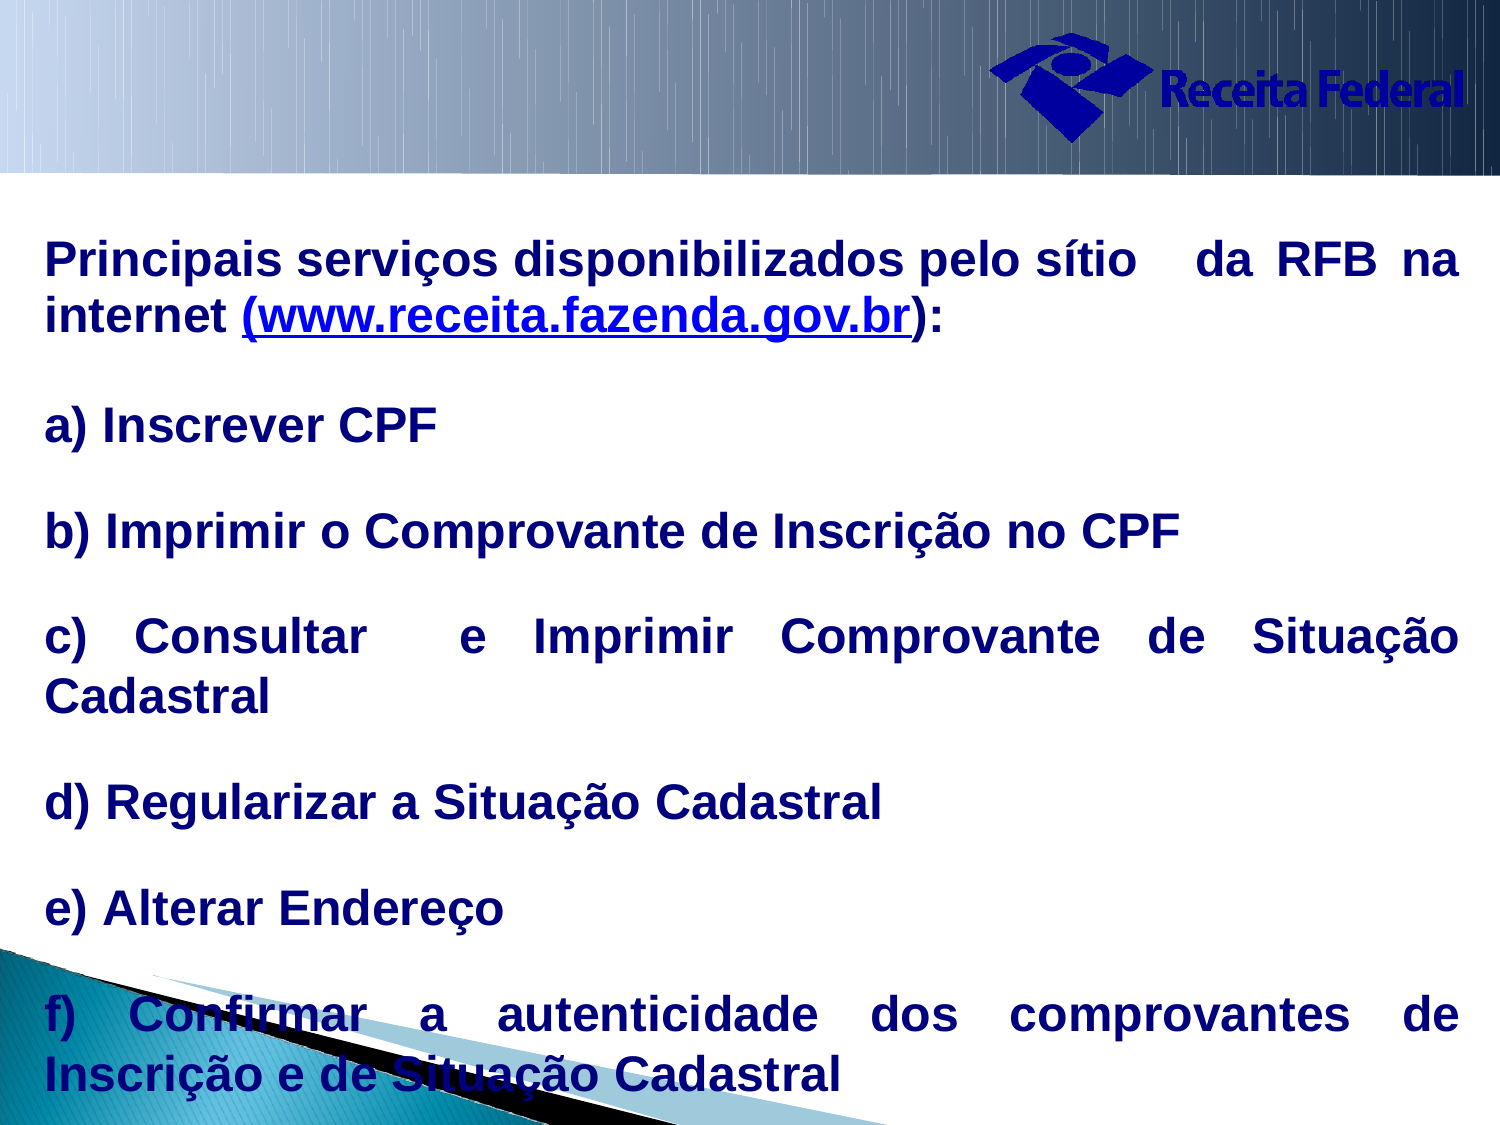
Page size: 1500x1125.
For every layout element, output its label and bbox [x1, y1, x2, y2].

text_box [1007, 987, 1361, 1043]
text_box [42, 776, 101, 831]
text_box [132, 610, 378, 665]
text_box [103, 776, 892, 831]
text_box [1399, 987, 1470, 1043]
text_box [100, 399, 448, 454]
text_box [42, 233, 1183, 348]
text_box [1145, 610, 1216, 665]
text_box [1249, 610, 1470, 665]
text_box [42, 670, 282, 725]
text_box [42, 505, 101, 560]
text_box [0, 0, 1500, 176]
text_box [42, 610, 99, 665]
text_box [457, 610, 498, 665]
text_box [42, 882, 99, 937]
text_box [1399, 233, 1470, 288]
text_box [777, 610, 1112, 665]
text_box [1193, 233, 1264, 288]
text_box [868, 987, 969, 1043]
text_box [1274, 233, 1389, 288]
text_box [0, 947, 888, 1125]
text_box [100, 882, 515, 937]
text_box [103, 505, 1190, 560]
text_box [531, 610, 744, 665]
text_box [42, 399, 99, 454]
